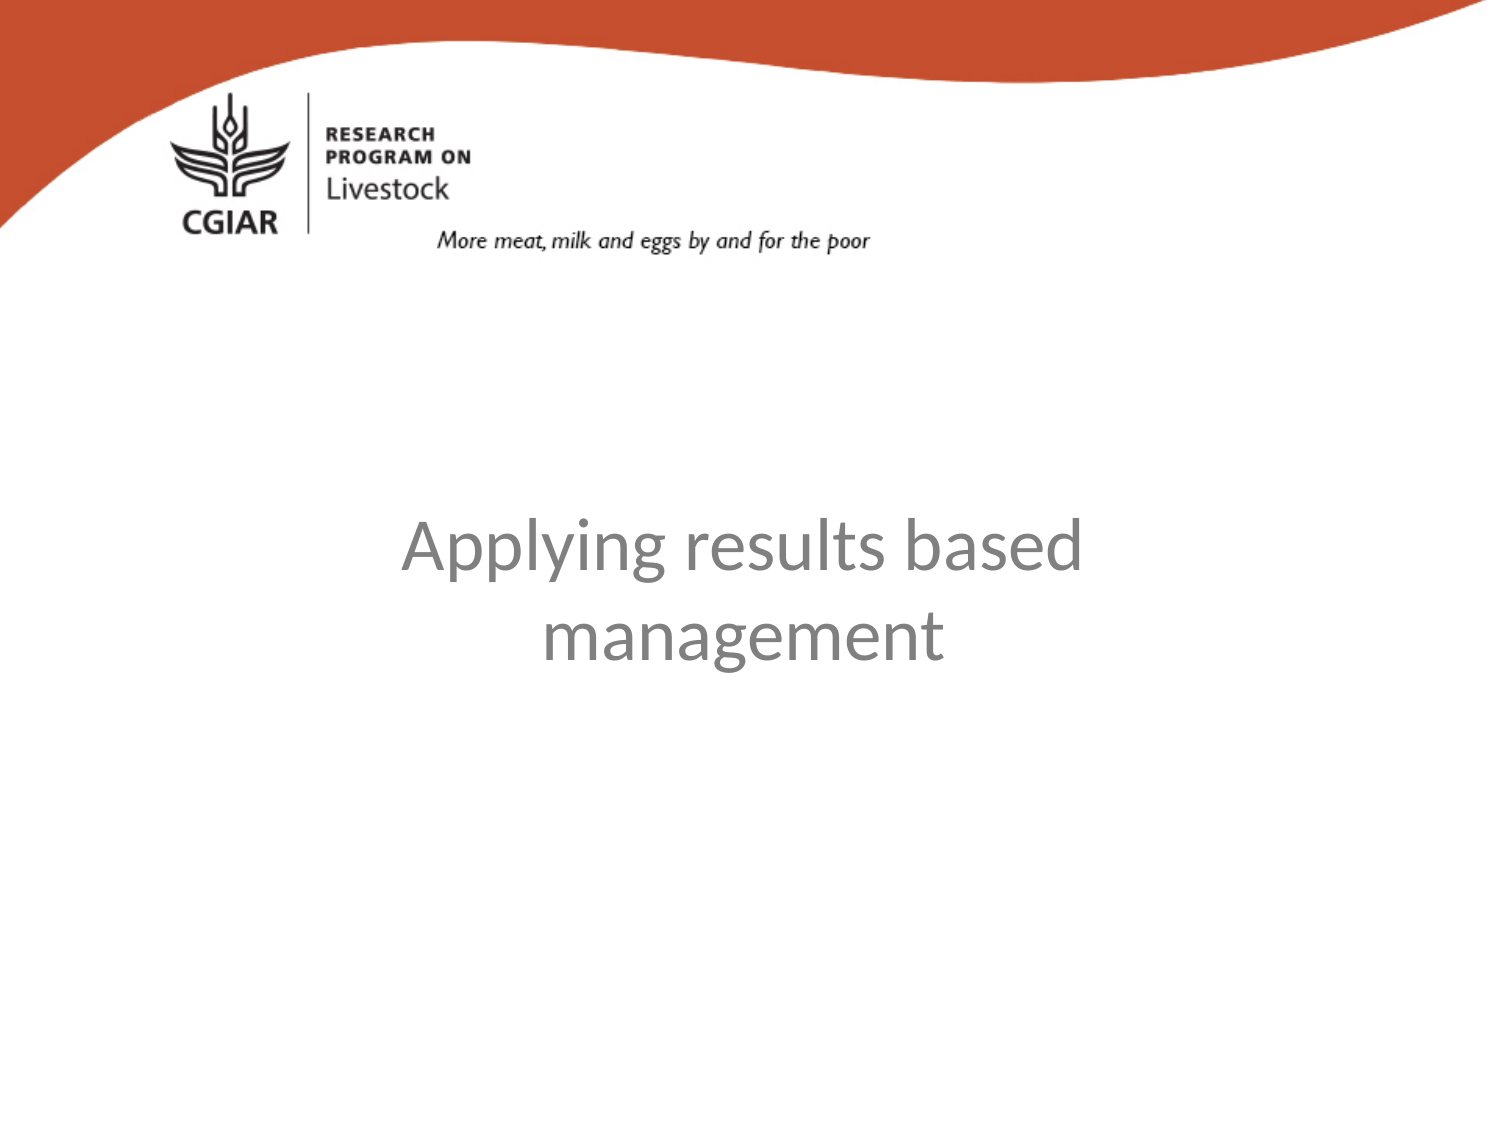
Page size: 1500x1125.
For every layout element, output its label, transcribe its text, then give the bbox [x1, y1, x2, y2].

list Applying results based management [225, 487, 1263, 888]
picture [0, 0, 1500, 272]
